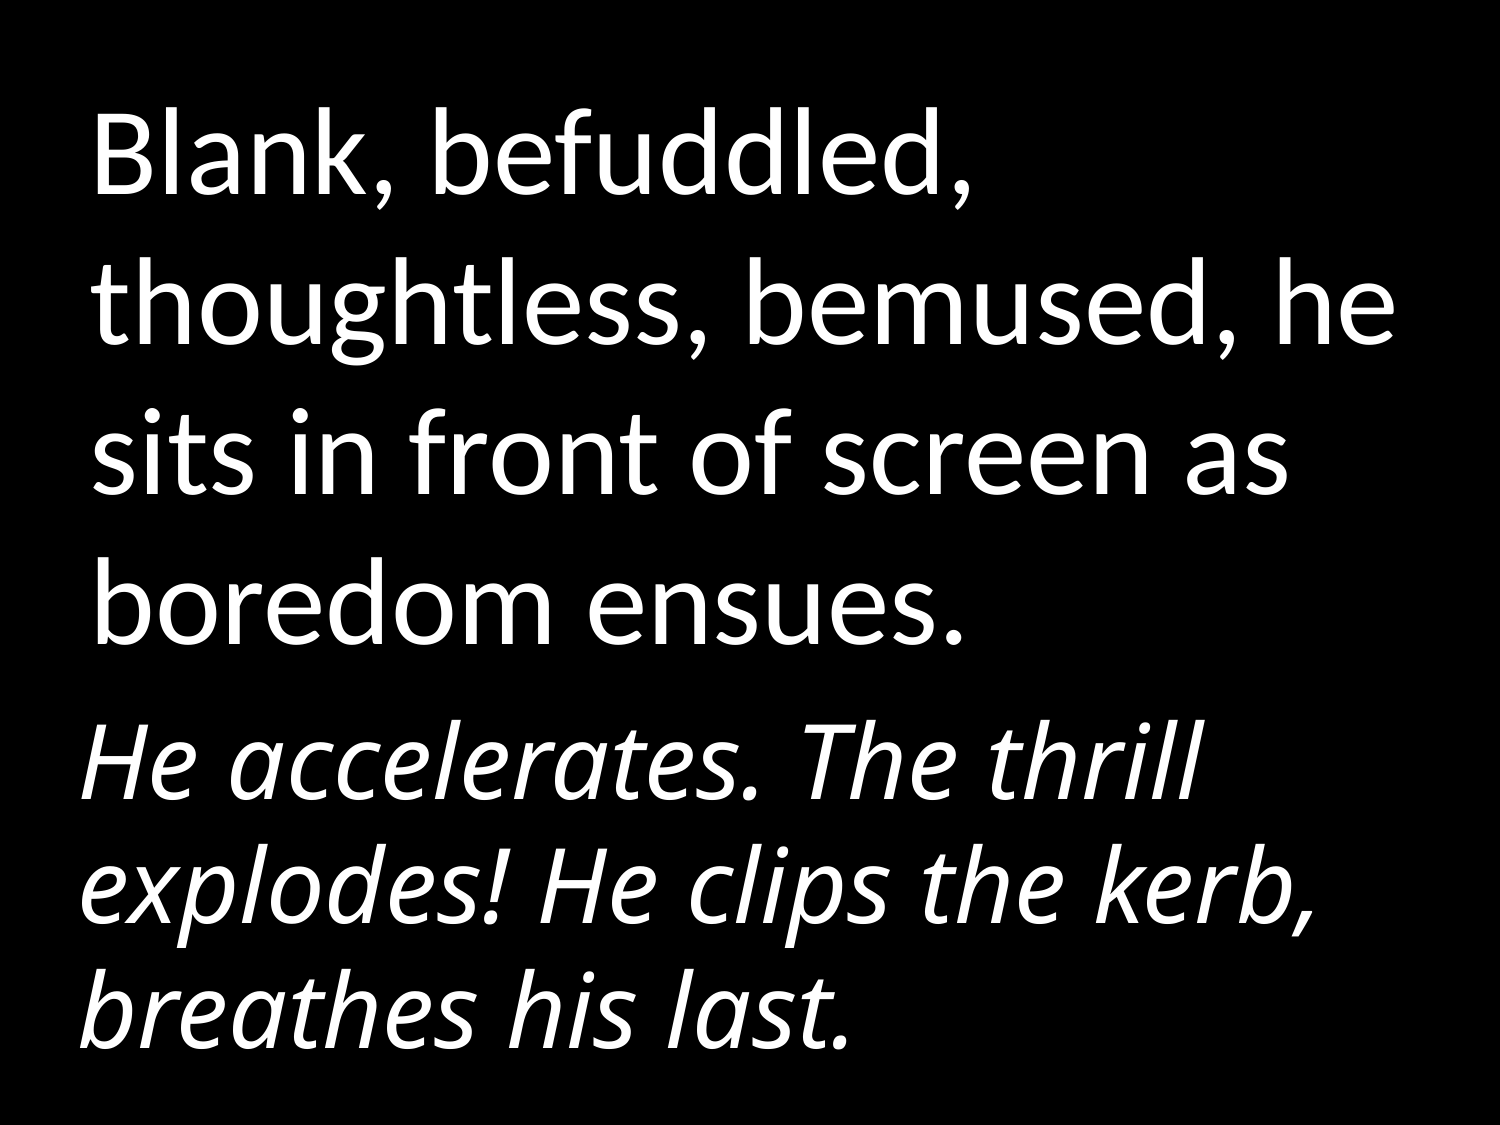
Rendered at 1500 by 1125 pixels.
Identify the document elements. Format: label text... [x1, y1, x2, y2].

text_box Blank, befuddled, thoughtless, bemused, he sits in front of screen as boredom ensues. [75, 62, 1463, 687]
text_box He accelerates. The thrill explodes! He clips the kerb, breathes his last. [62, 687, 1500, 1125]
